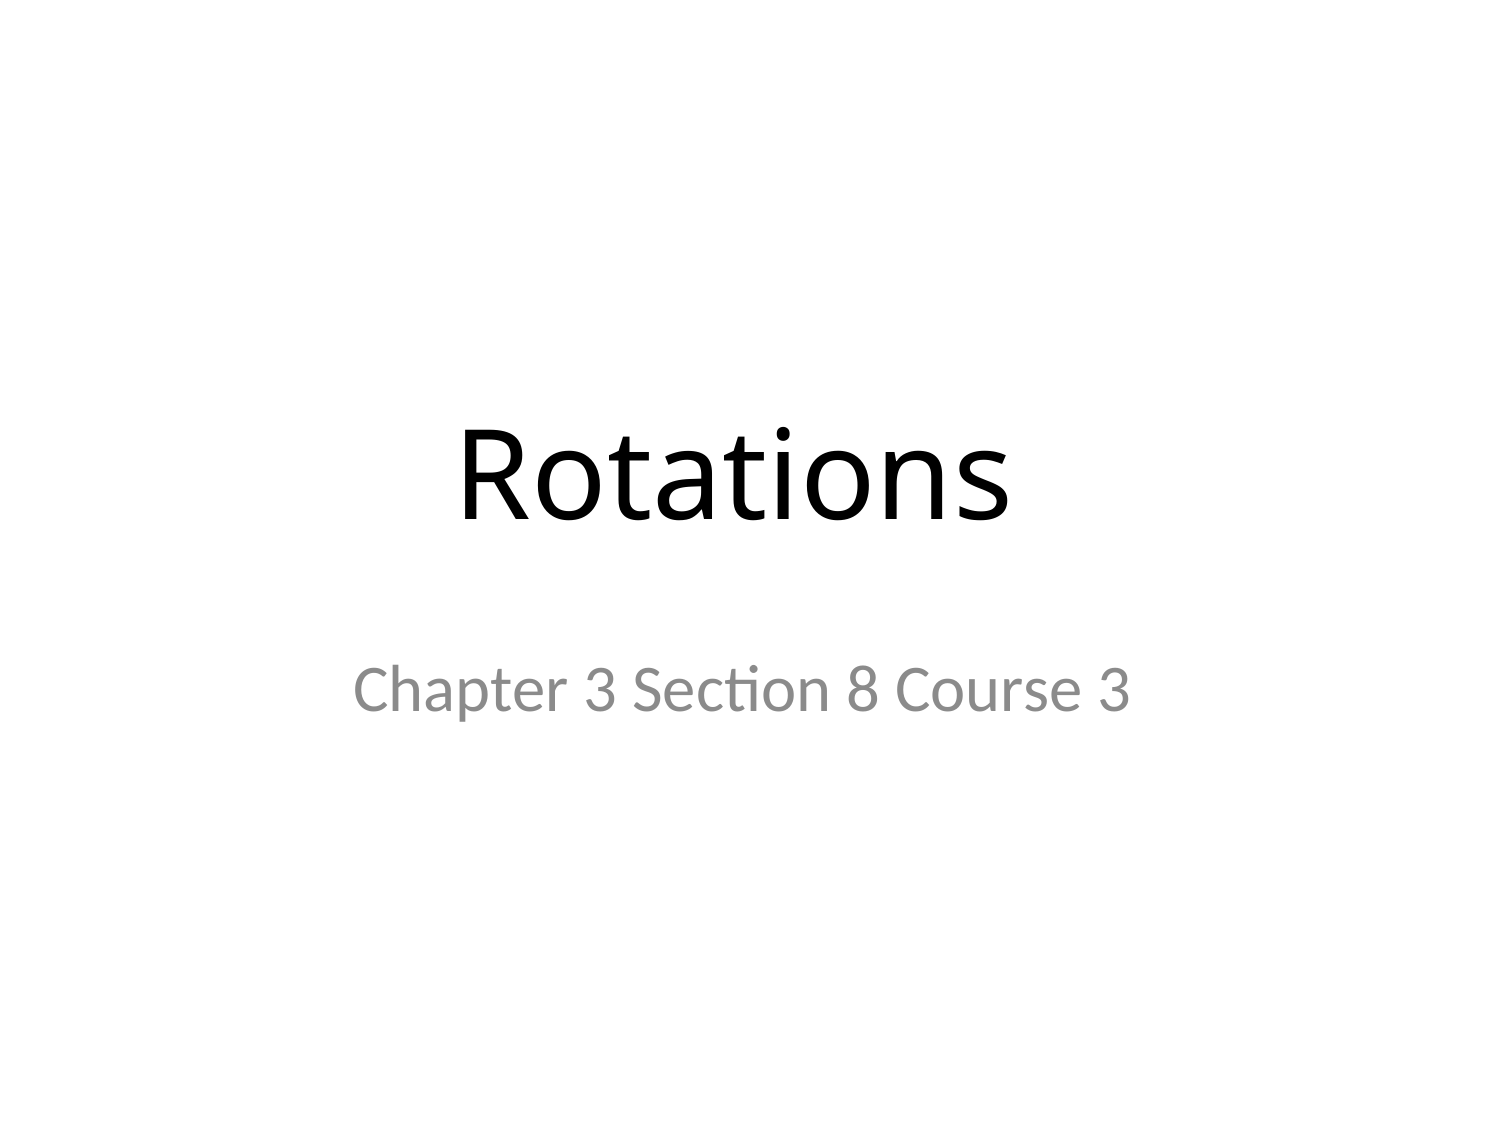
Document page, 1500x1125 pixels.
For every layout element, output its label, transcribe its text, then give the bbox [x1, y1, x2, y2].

title Rotations [112, 349, 1388, 591]
subtitle Chapter 3 Section 8 Course 3 [225, 637, 1275, 925]
